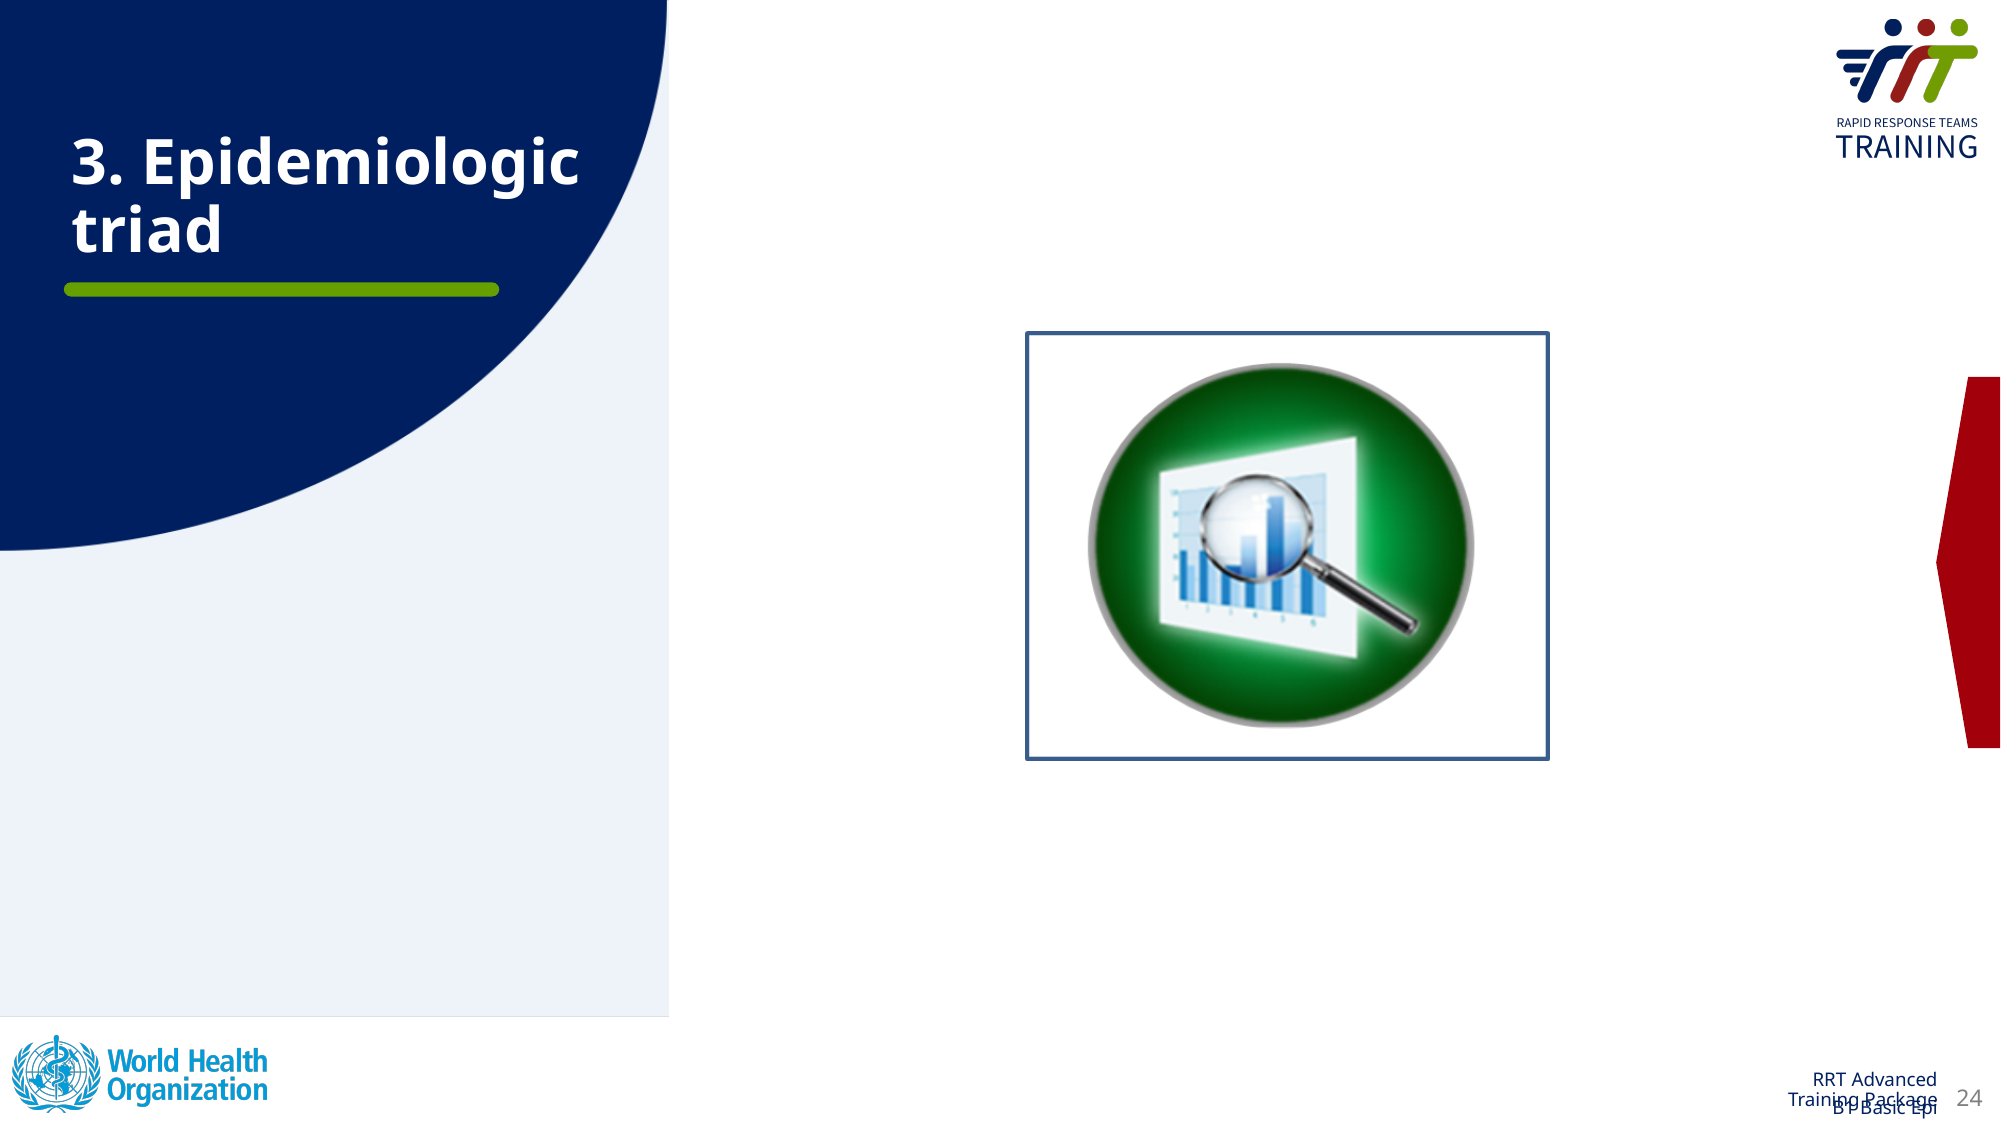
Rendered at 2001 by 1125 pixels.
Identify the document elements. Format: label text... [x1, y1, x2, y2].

text_box [63, 283, 500, 297]
picture [1024, 331, 1551, 762]
picture [58, 1050, 64, 1058]
picture [1835, 19, 1978, 167]
title 3. Epidemiologic triad [63, 113, 600, 283]
picture [0, 0, 669, 1018]
picture [12, 1083, 48, 1113]
picture [12, 1035, 267, 1113]
